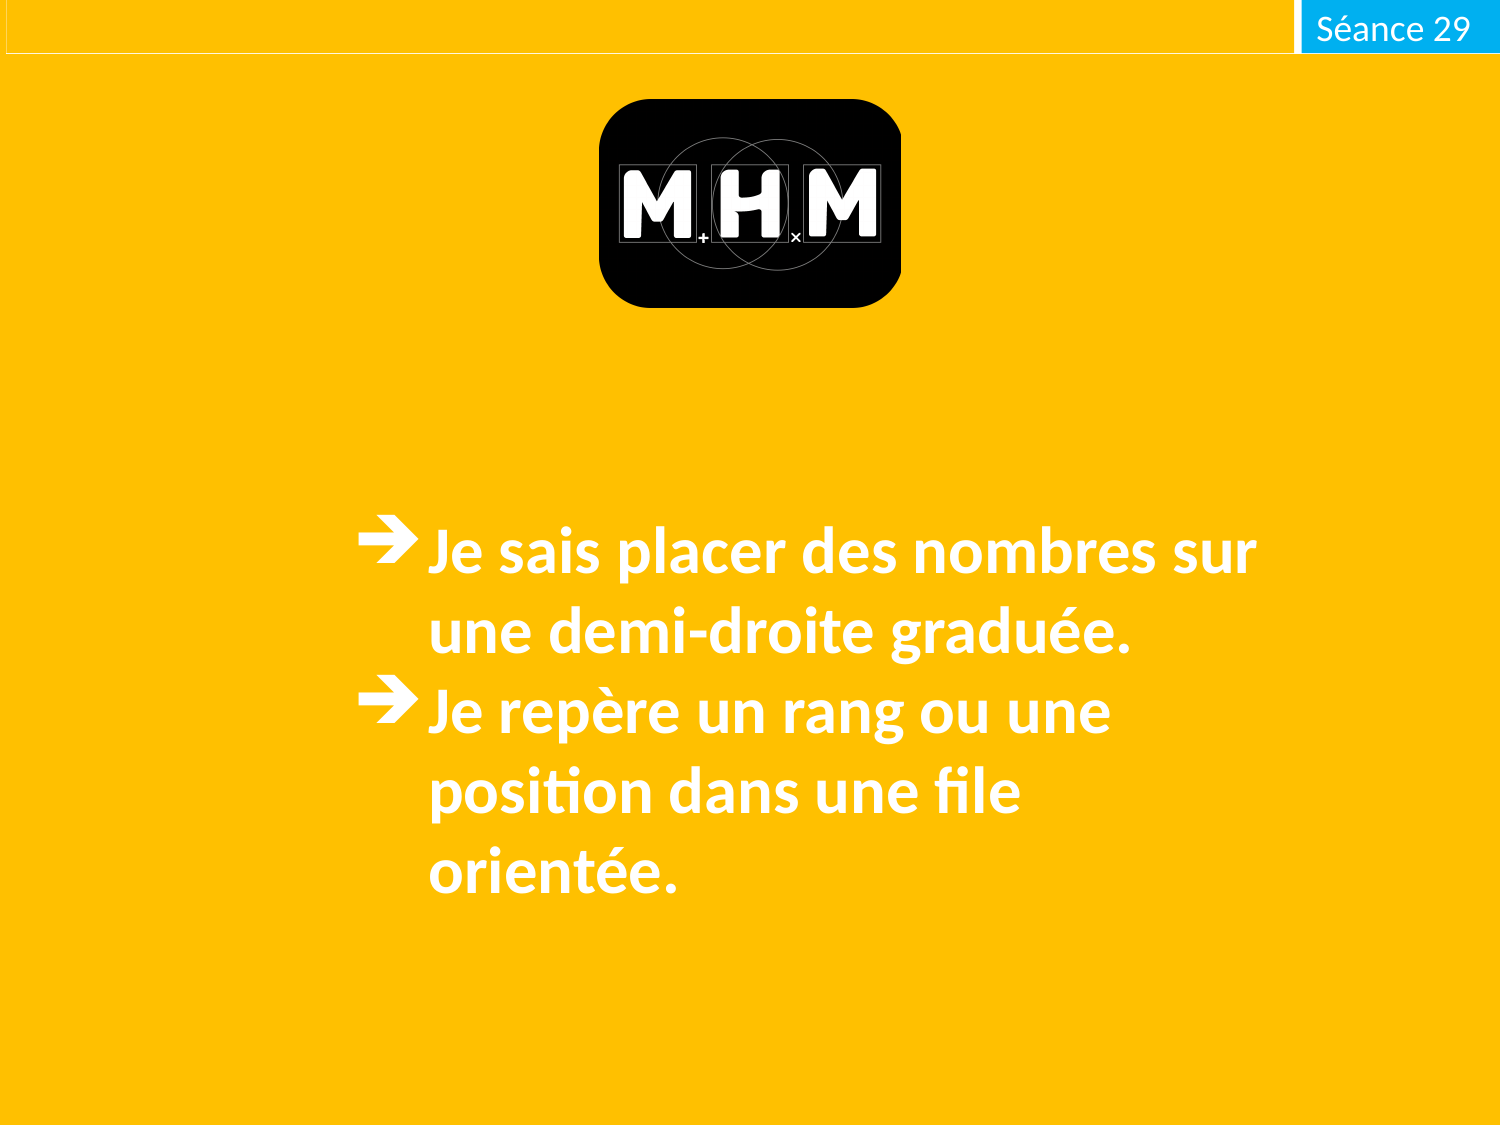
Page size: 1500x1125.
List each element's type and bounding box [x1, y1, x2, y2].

text_box [0, 54, 1500, 1125]
